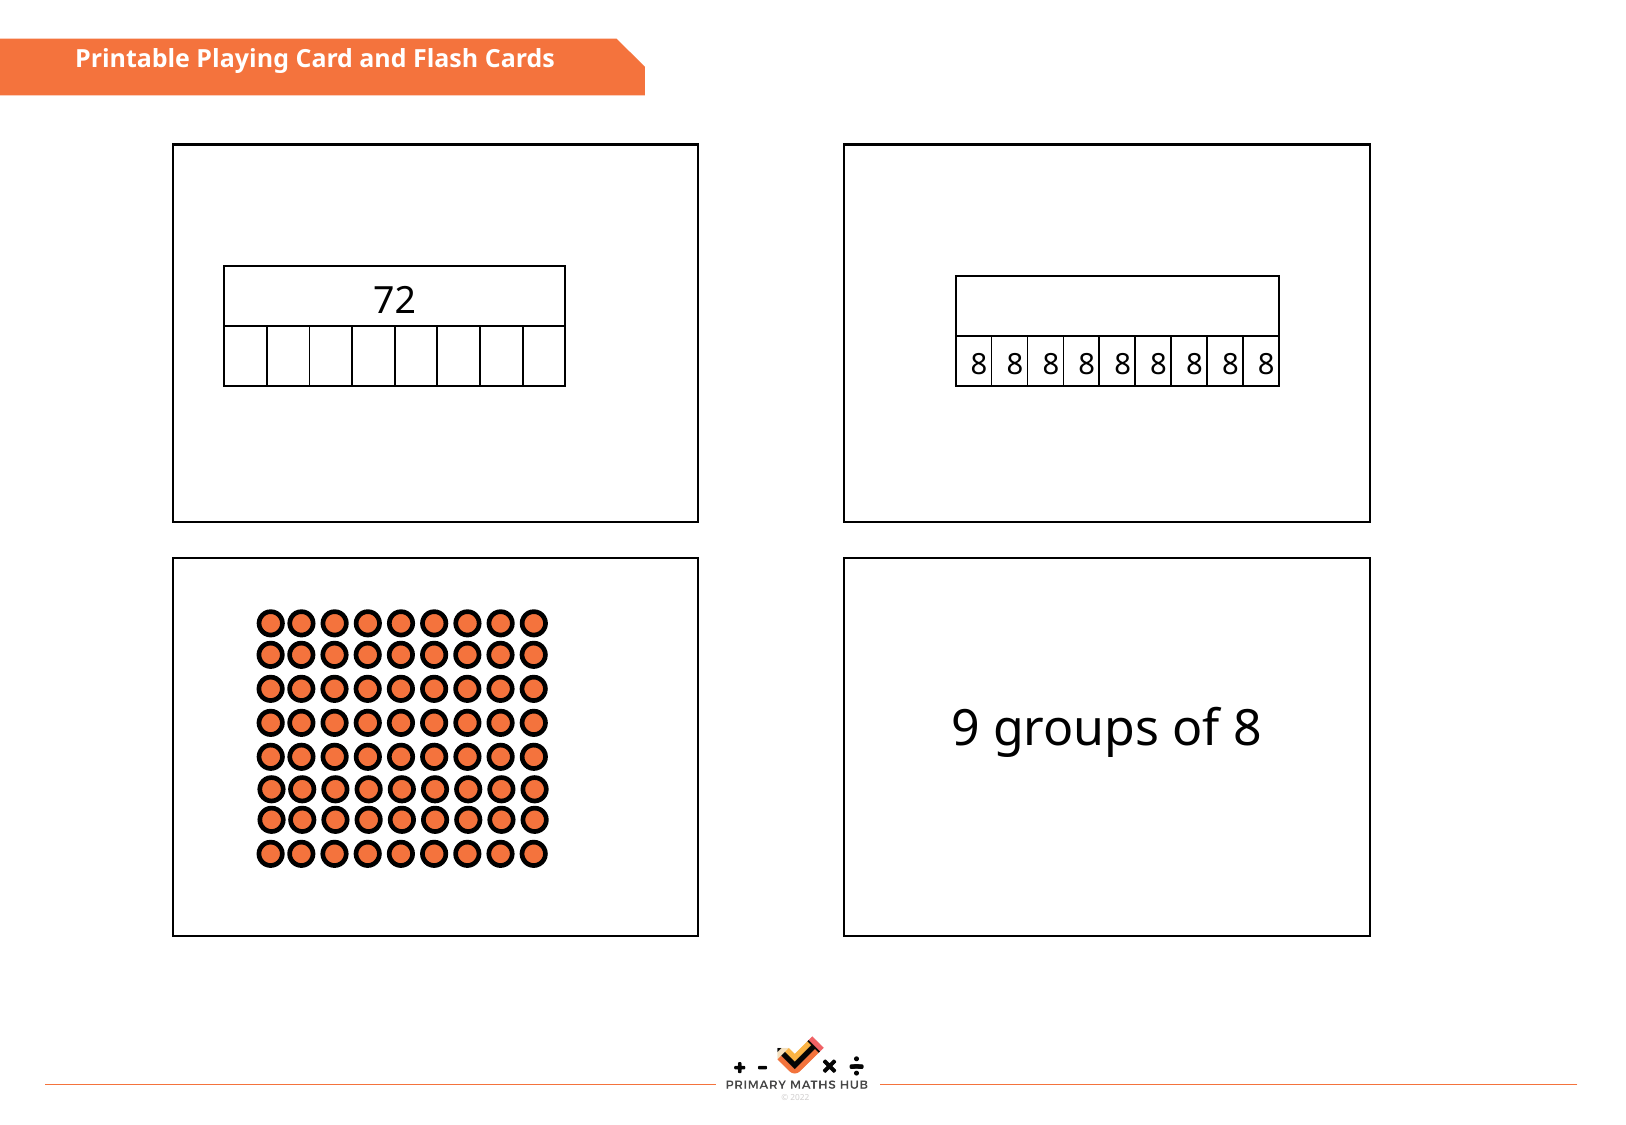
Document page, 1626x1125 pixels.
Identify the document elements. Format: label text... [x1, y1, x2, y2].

text_box [455, 807, 482, 833]
text_box 9 groups of 8 [844, 688, 1370, 763]
text_box [520, 841, 547, 867]
table_cell [524, 327, 564, 385]
text_box [321, 744, 348, 770]
text_box [257, 642, 284, 668]
table_cell [438, 327, 479, 385]
text_box [257, 676, 284, 702]
text_box [421, 841, 447, 867]
text_box [488, 807, 515, 833]
text_box [521, 807, 548, 833]
text_box [321, 610, 348, 637]
text_box [487, 610, 514, 637]
table_cell 8 [1136, 337, 1170, 385]
table_cell [225, 327, 266, 385]
table_cell [481, 327, 522, 385]
text_box [355, 610, 381, 637]
text_box [388, 744, 414, 770]
text_box [421, 610, 447, 637]
text_box [487, 744, 514, 770]
table_cell [268, 327, 309, 385]
table_header 72 [225, 267, 564, 325]
text_box [289, 807, 316, 833]
text_box [355, 710, 381, 736]
text_box [172, 557, 699, 937]
text_box [288, 710, 315, 736]
text_box [288, 841, 315, 867]
text_box [521, 610, 547, 637]
text_box [321, 676, 348, 702]
text_box [843, 557, 1371, 937]
text_box [520, 676, 547, 702]
text_box [355, 807, 382, 833]
picture [722, 1034, 872, 1094]
text_box © 2022 [720, 1084, 870, 1110]
text_box [354, 642, 381, 668]
text_box [521, 710, 547, 736]
text_box [289, 776, 315, 803]
text_box [257, 610, 284, 637]
text_box [257, 841, 284, 867]
text_box [487, 642, 514, 668]
text_box [322, 776, 349, 803]
table_cell 8 [1064, 337, 1098, 385]
text_box [421, 676, 447, 702]
table_cell 8 [1172, 337, 1206, 385]
text_box [388, 642, 414, 668]
text_box [389, 776, 415, 803]
text_box [388, 841, 414, 867]
table_cell [310, 327, 351, 385]
table_cell 8 [1244, 337, 1278, 385]
text_box [521, 776, 548, 803]
text_box [355, 776, 382, 803]
text_box [257, 744, 284, 770]
text_box [388, 676, 414, 702]
table_cell 8 [992, 337, 1027, 385]
text_box [321, 841, 348, 867]
text_box [258, 807, 285, 833]
text_box [388, 610, 414, 637]
table_cell [353, 327, 394, 385]
text_box [421, 642, 447, 668]
text_box [421, 744, 447, 770]
text_box [454, 610, 481, 637]
text_box [454, 744, 481, 770]
text_box [354, 841, 381, 867]
text_box Printable Playing Card and Flash Cards [0, 37, 646, 97]
text_box [355, 744, 381, 770]
table_cell 8 [957, 337, 991, 385]
text_box [257, 710, 284, 736]
text_box [288, 744, 315, 770]
text_box [388, 710, 414, 736]
text_box [288, 610, 315, 637]
table_cell [396, 327, 436, 385]
text_box [487, 710, 514, 736]
text_box [454, 710, 481, 736]
text_box [521, 744, 547, 770]
text_box [422, 807, 448, 833]
text_box [258, 776, 285, 803]
table_cell 8 [1208, 337, 1242, 385]
table_cell 8 [1028, 337, 1063, 385]
table_cell 8 [1100, 337, 1134, 385]
text_box [454, 676, 481, 702]
text_box [422, 776, 448, 803]
text_box [288, 676, 315, 702]
text_box [843, 143, 1371, 523]
text_box [321, 642, 348, 668]
text_box [488, 776, 515, 803]
text_box [389, 807, 415, 833]
text_box [421, 710, 447, 736]
text_box [322, 807, 349, 833]
text_box [354, 676, 381, 702]
text_box [487, 841, 514, 867]
text_box [288, 642, 315, 668]
text_box [321, 710, 348, 736]
text_box [454, 841, 481, 867]
text_box [487, 676, 514, 702]
text_box [454, 642, 481, 668]
text_box [520, 642, 547, 668]
text_box [172, 143, 699, 523]
text_box [455, 776, 481, 803]
table_header [957, 277, 1278, 335]
